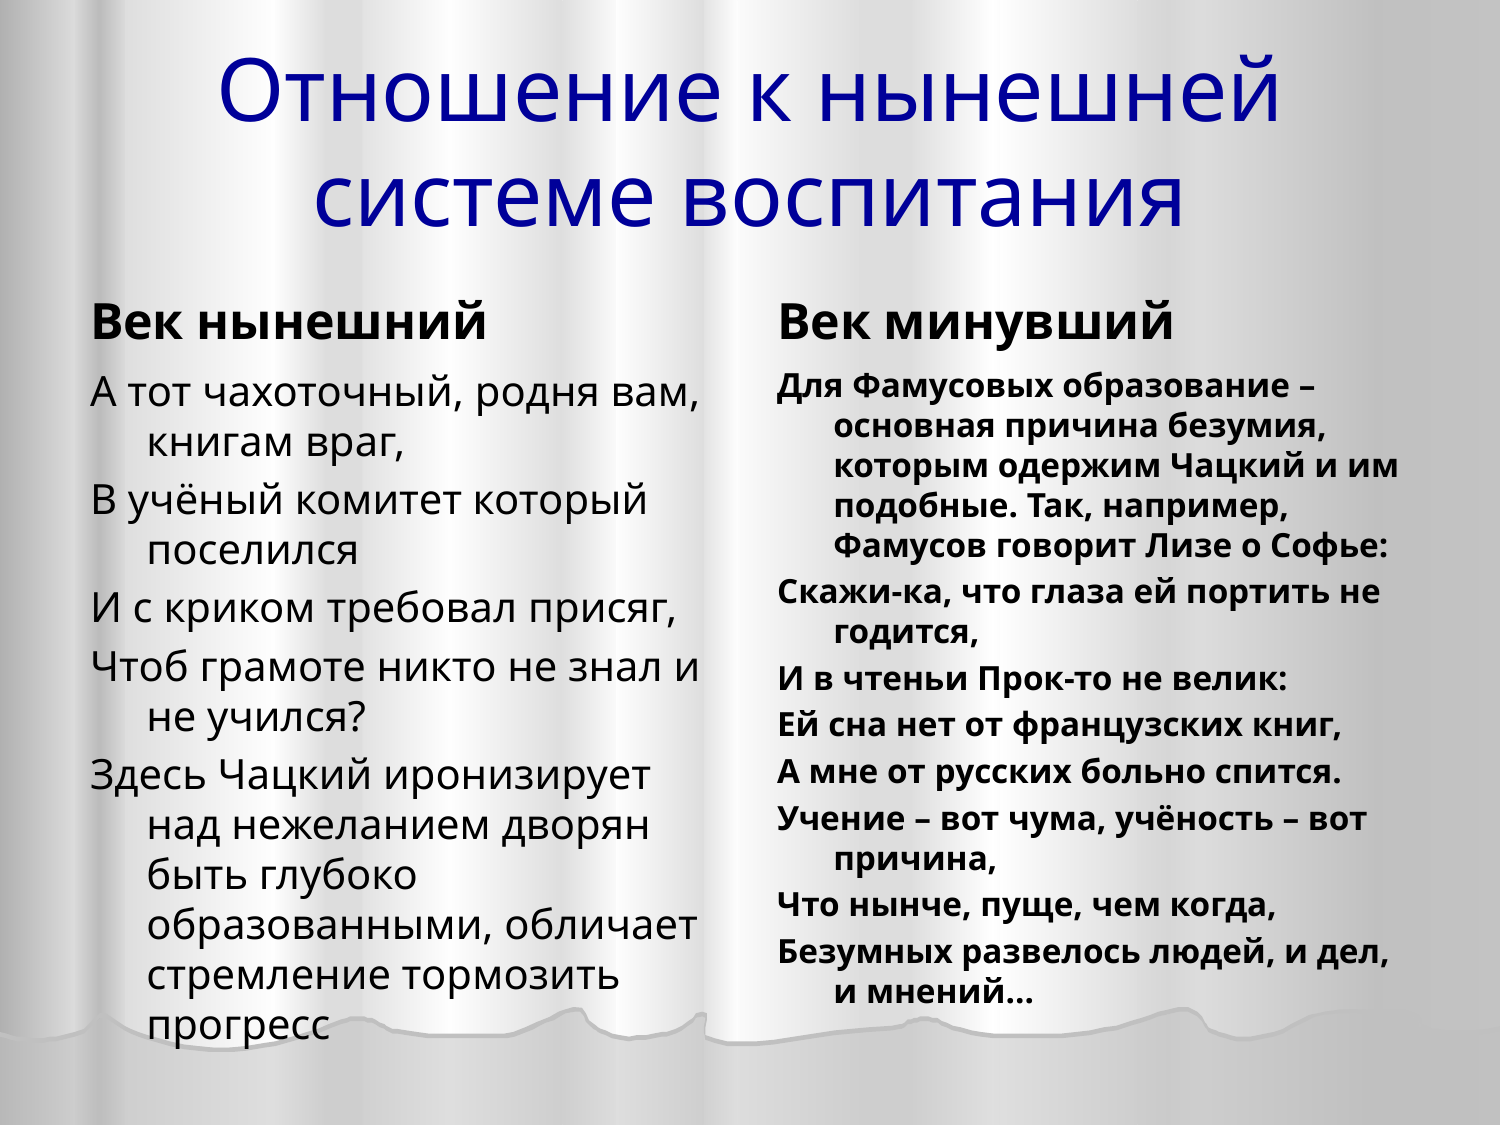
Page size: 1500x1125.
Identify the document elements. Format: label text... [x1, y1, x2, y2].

list Век нынешний [74, 251, 738, 356]
list Для Фамусовых образование – основная причина безумия, которым одержим Чацкий и им подобные. Так, например, Фамусов говорит Лизе о Софье: Скажи-ка, что глаза ей портить не годится, И в чтеньи Прок-то не велик: Ей сна нет от французских книг, А мне от русских больно спится. Учение – вот чума, учёность – вот причина, Что нынче, пуще, чем когда, Безумных развелось людей, и дел, и мнений… [761, 356, 1426, 1006]
list Век минувший [761, 251, 1426, 356]
list А тот чахоточный, родня вам, книгам враг, В учёный комитет который поселился И с криком требовал присяг, Чтоб грамоте никто не знал и не учился? Здесь Чацкий иронизирует над нежеланием дворян быть глубоко образованными, обличает стремление тормозить прогресс [74, 356, 738, 1006]
title Отношение к нынешней системе воспитания [74, 44, 1426, 233]
